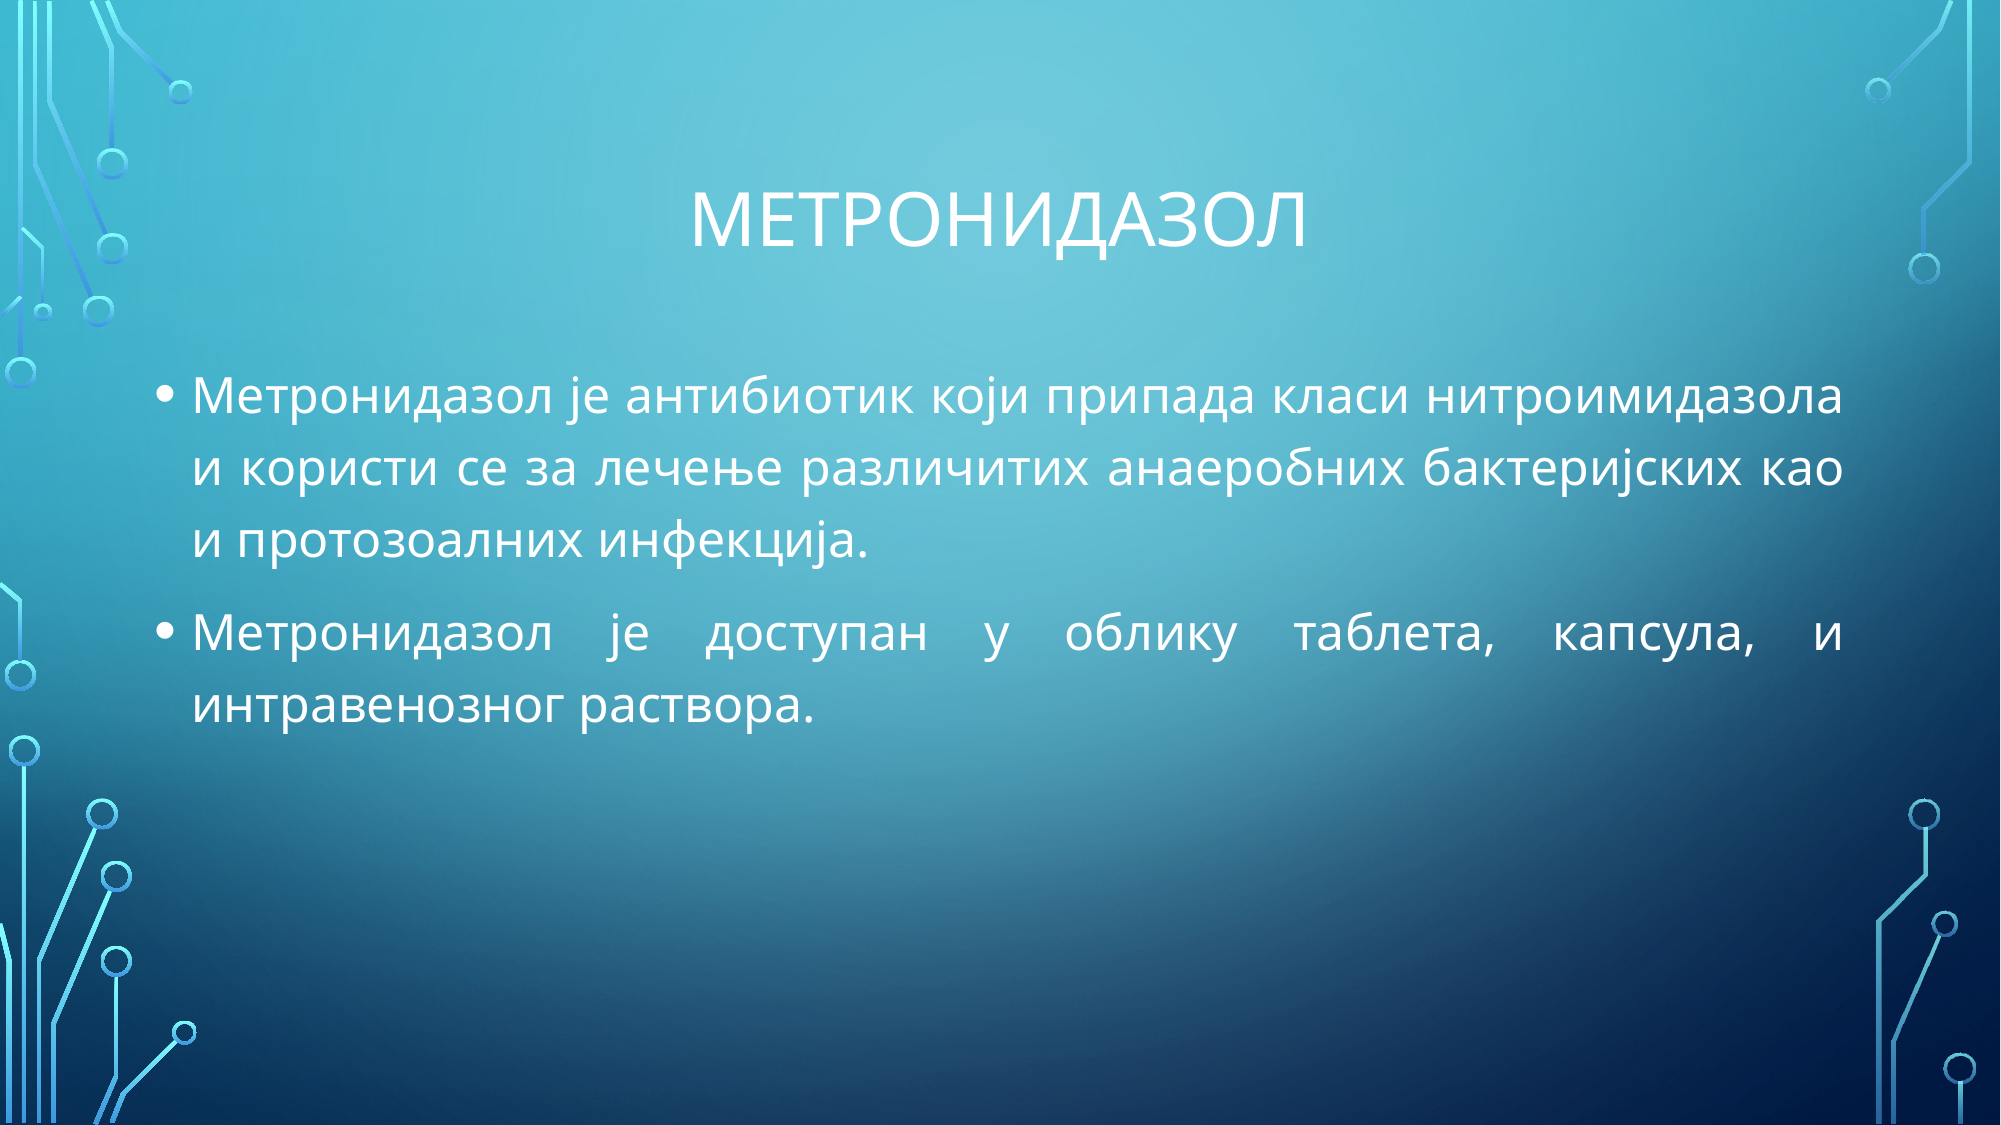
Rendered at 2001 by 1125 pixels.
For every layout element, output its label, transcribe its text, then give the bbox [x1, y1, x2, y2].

title Метронидазол [187, 101, 1813, 343]
list Метронидазол је антибиотик који припада класи нитроимидазола и користи се за лечење различитих анаеробних бактеријских као и протозоалних инфекција. Метронидазол је доступан у облику таблета, капсула, и интравенозног раствора. [139, 343, 1861, 905]
